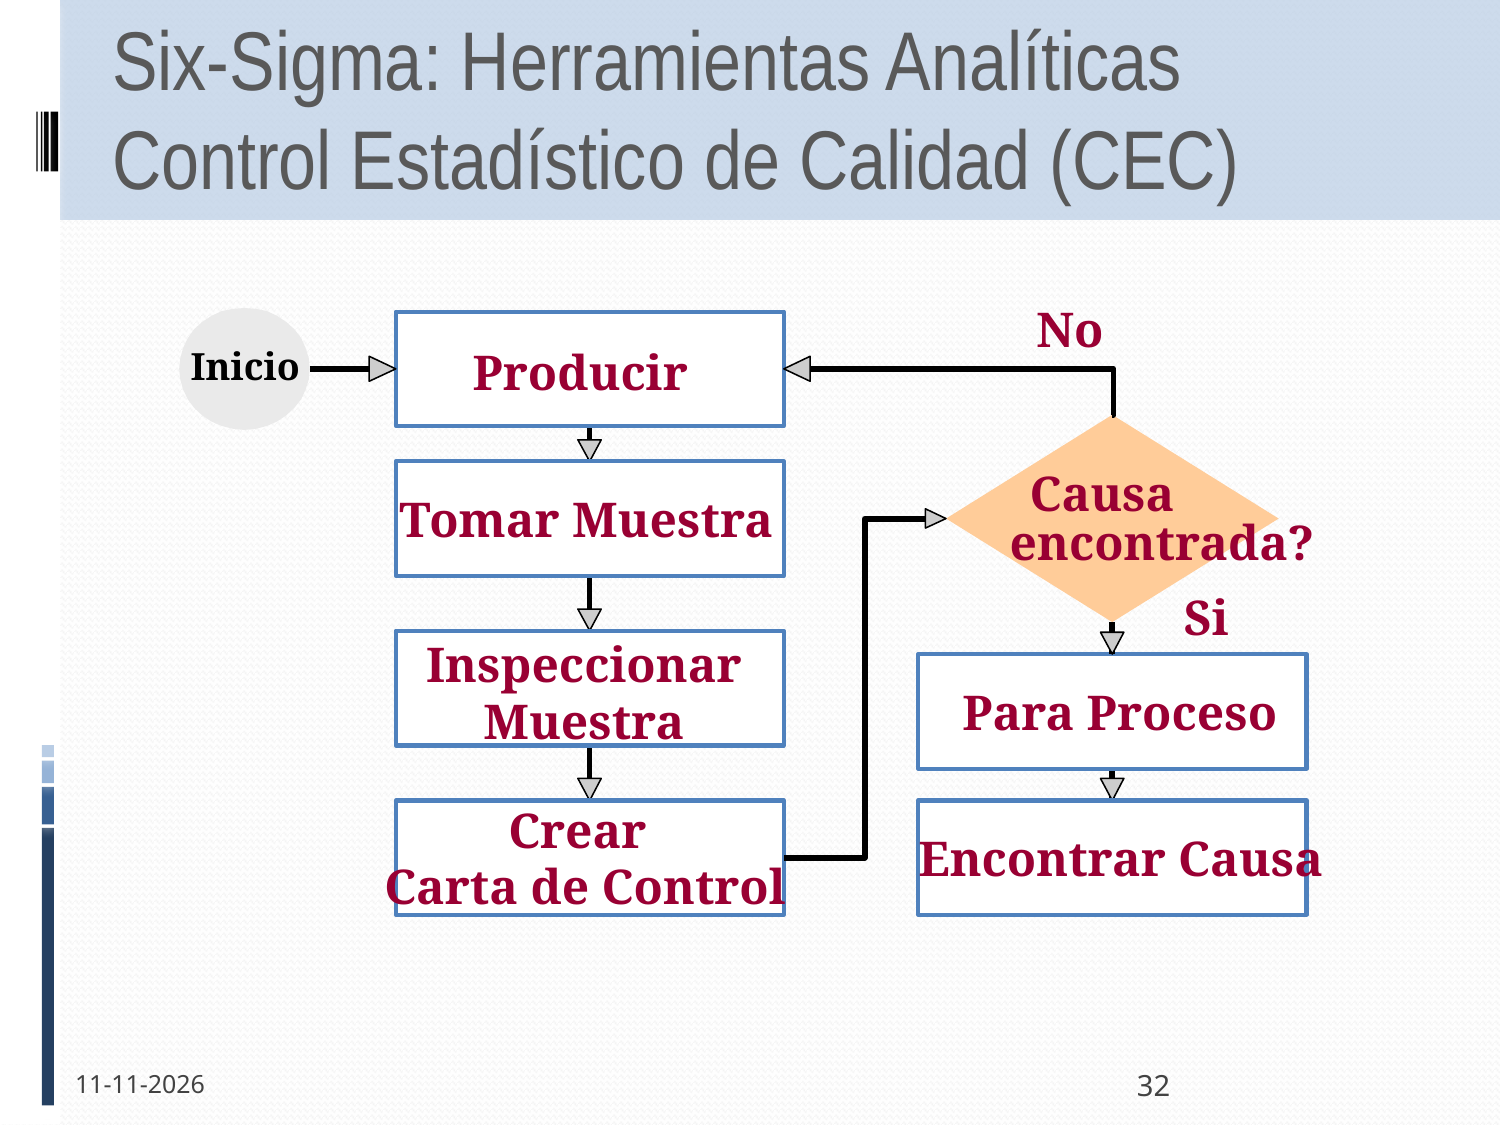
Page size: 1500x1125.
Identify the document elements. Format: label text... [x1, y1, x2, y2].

text_box [1100, 632, 1124, 655]
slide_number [75, 1042, 243, 1103]
text_box Para Proceso [962, 682, 1278, 740]
text_box [394, 459, 786, 578]
text_box Carta de Control [384, 856, 787, 914]
text_box [577, 439, 602, 459]
text_box No [1036, 299, 1104, 358]
text_box [1033, 415, 1269, 512]
text_box [925, 508, 947, 529]
text_box [577, 778, 602, 798]
title Six-Sigma: Herramientas Analíticas Control Estadístico de Calidad (CEC) [111, 18, 1436, 207]
text_box Si [1183, 587, 1229, 646]
text_box Crear [508, 800, 647, 856]
text_box [179, 308, 310, 430]
text_box Causa [1029, 464, 1175, 512]
text_box [369, 356, 396, 382]
text_box [916, 798, 1309, 917]
text_box [1030, 571, 1195, 622]
text_box Tomar Muestra [399, 489, 774, 547]
text_box [394, 798, 786, 856]
text_box [1100, 778, 1124, 798]
text_box [946, 466, 1029, 558]
slide_number 32 [1045, 1046, 1171, 1107]
text_box Producir [472, 342, 688, 400]
text_box [811, 368, 1114, 415]
text_box [577, 609, 602, 629]
text_box Encontrar Causa [918, 828, 1324, 886]
text_box [394, 629, 786, 748]
text_box Inspeccionar Muestra [425, 634, 742, 750]
text_box [394, 310, 786, 428]
text_box Inicio [190, 342, 300, 388]
text_box [916, 652, 1309, 771]
text_box [783, 356, 811, 382]
text_box encontrada? [1009, 512, 1315, 571]
text_box [783, 518, 925, 858]
